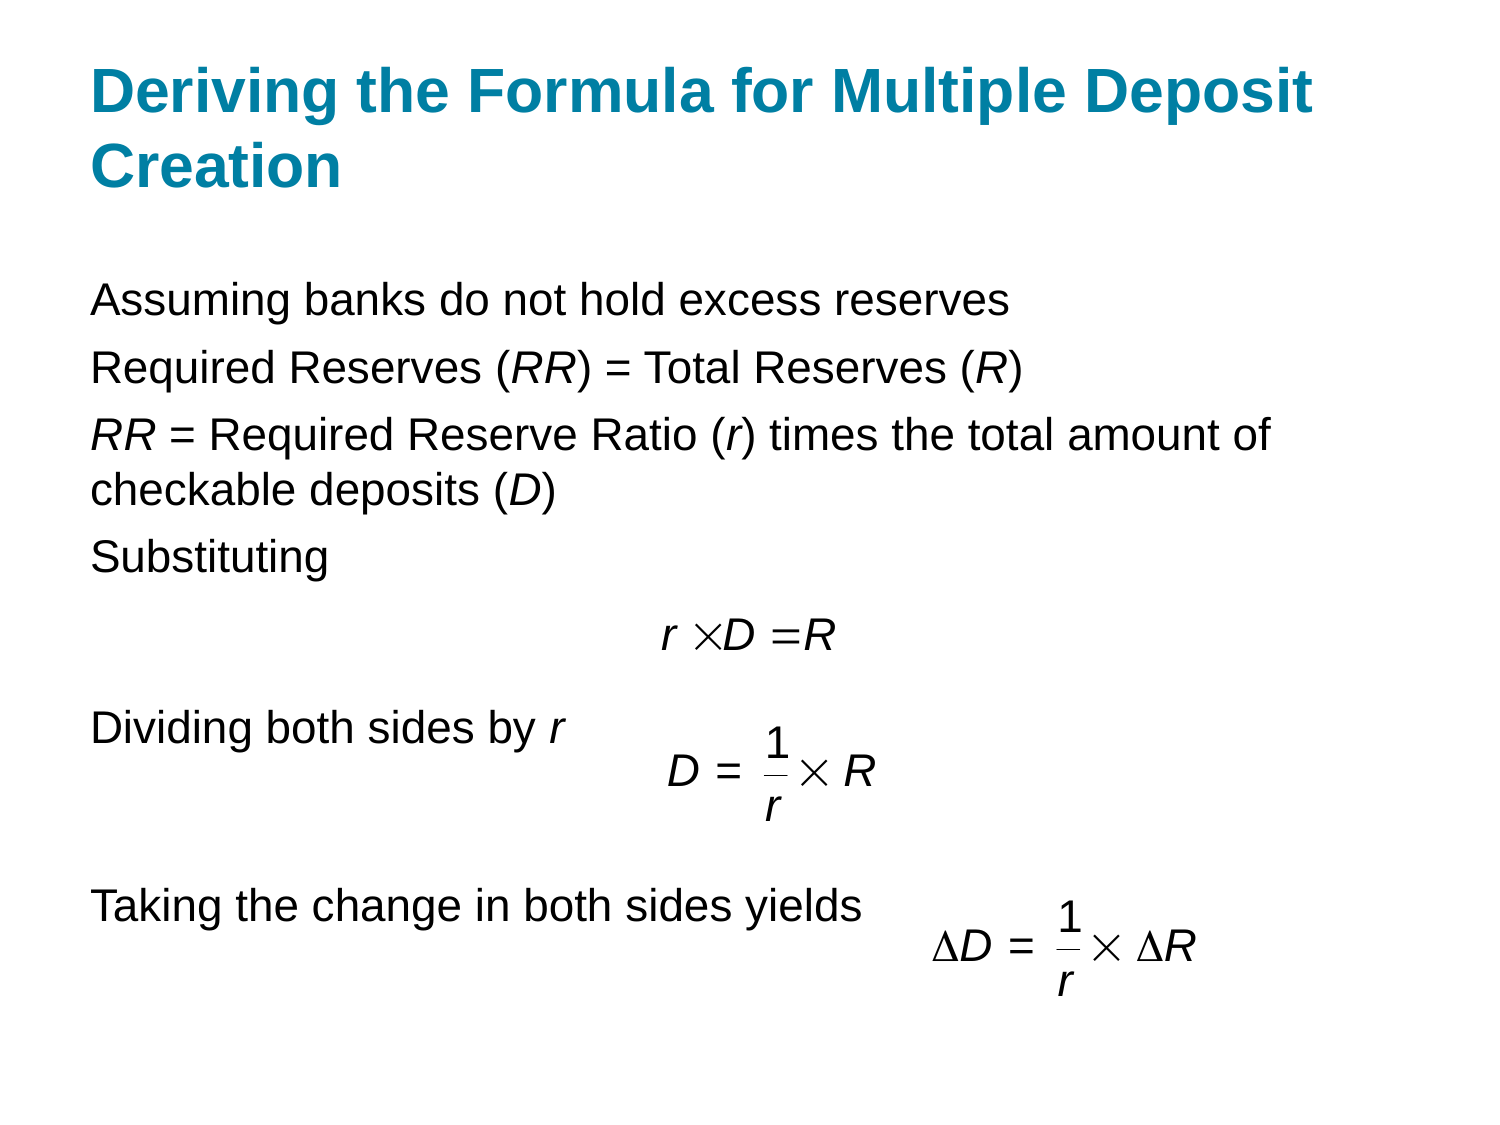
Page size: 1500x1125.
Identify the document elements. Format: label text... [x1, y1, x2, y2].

list Dividing both sides by r [75, 682, 589, 774]
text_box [658, 612, 842, 655]
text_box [664, 717, 882, 827]
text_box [927, 891, 1204, 1001]
title Deriving the Formula for Multiple Deposit Creation [75, 35, 1425, 216]
list Assuming banks do not hold excess reserves Required Reserves (R R) = Total Reserves (R) R R = Required Reserve Ratio (r) times the total amount of checkable deposits (D) Substituting [75, 254, 1425, 598]
list Taking the change in both sides yields [75, 860, 892, 947]
